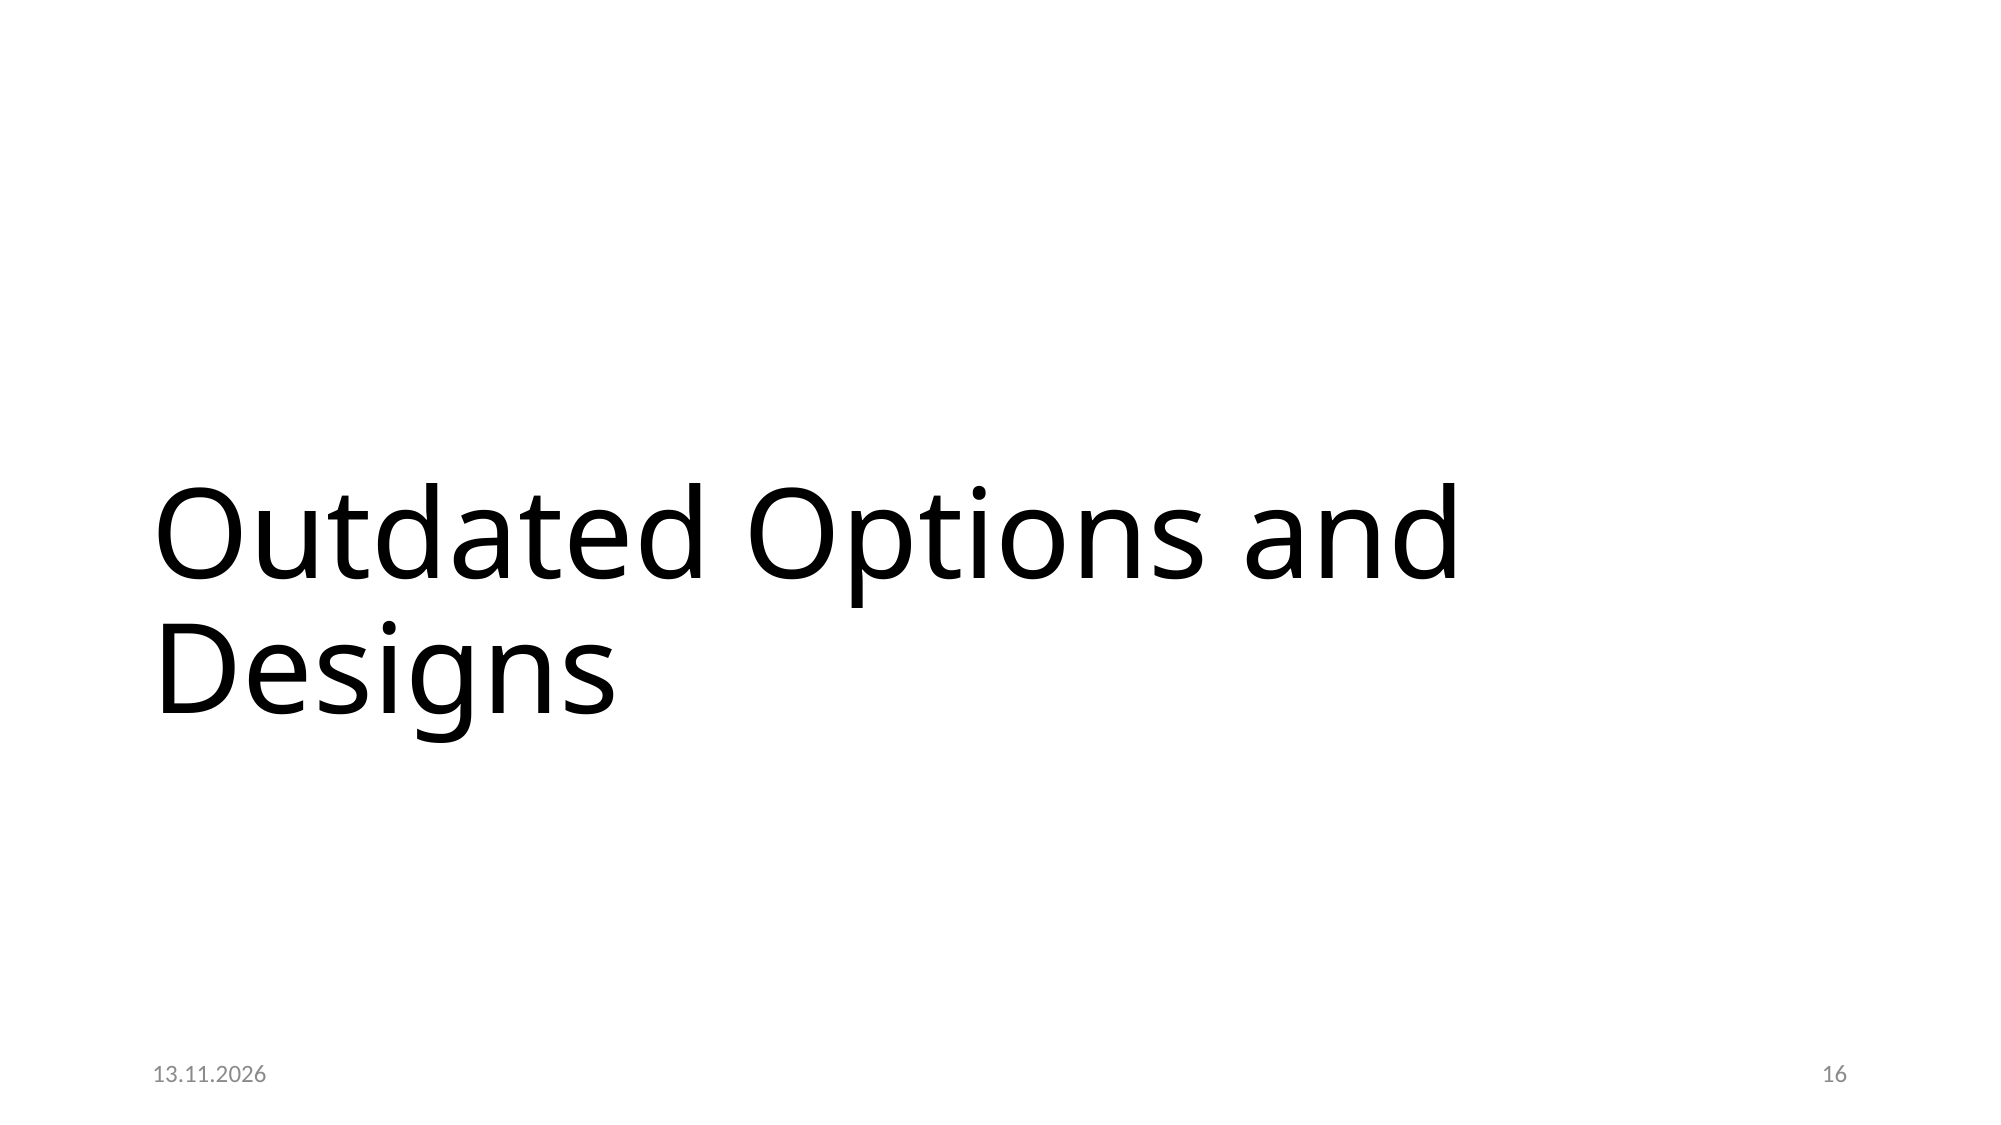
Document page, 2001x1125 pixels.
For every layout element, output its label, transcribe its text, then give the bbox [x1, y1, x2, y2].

title Outdated Options and Designs [136, 280, 1862, 749]
slide_number 16 [1412, 1042, 1863, 1103]
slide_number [137, 1042, 588, 1103]
